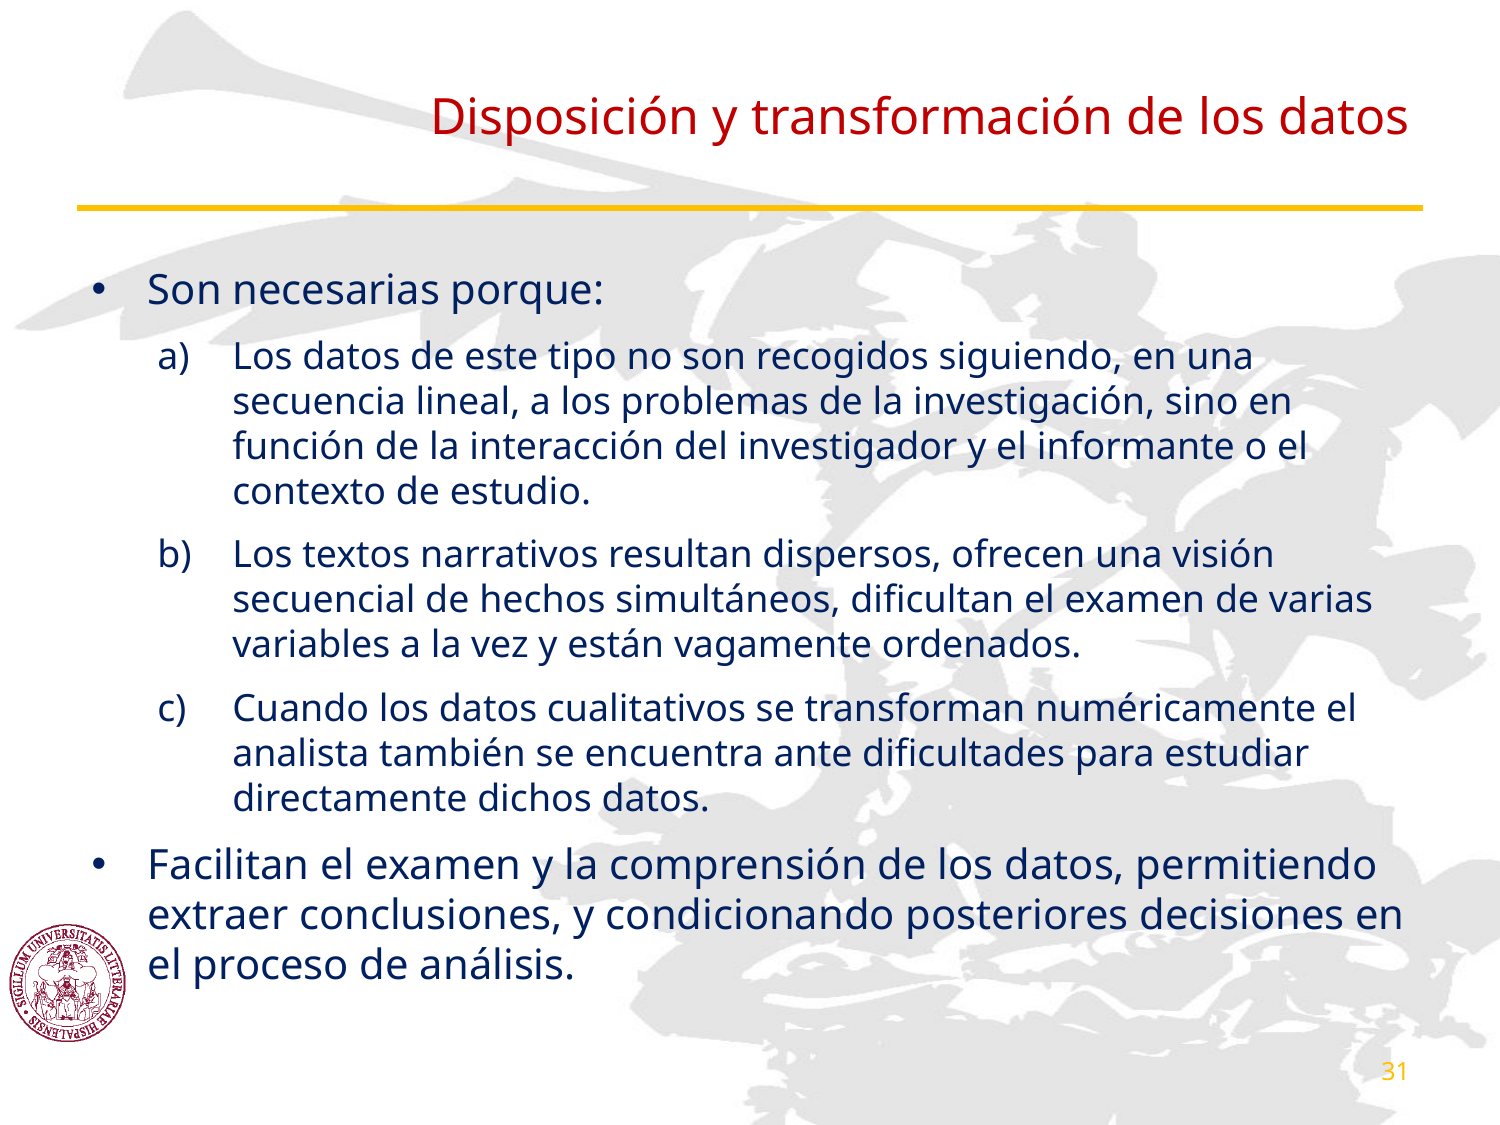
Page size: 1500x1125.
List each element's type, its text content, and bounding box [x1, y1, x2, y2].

list Son necesarias porque: Los datos de este tipo no son recogidos siguiendo, en una secuencia lineal, a los problemas de la investigación, sino en función de la interacción del investigador y el informante o el contexto de estudio. Los textos narrativos resultan dispersos, ofrecen una visión secuencial de hechos simultáneos, dificultan el examen de varias variables a la vez y están vagamente ordenados. Cuando los datos cualitativos se transforman numéricamente el analista también se encuentra ante dificultades para estudiar directamente dichos datos. Facilitan el examen y la comprensión de los datos, permitiendo extraer conclusiones, y condicionando posteriores decisiones en el proceso de análisis. [76, 255, 1427, 998]
picture [0, 0, 1500, 1125]
title Disposición y transformación de los datos [75, 45, 1425, 185]
slide_number 31 [1074, 1042, 1425, 1103]
